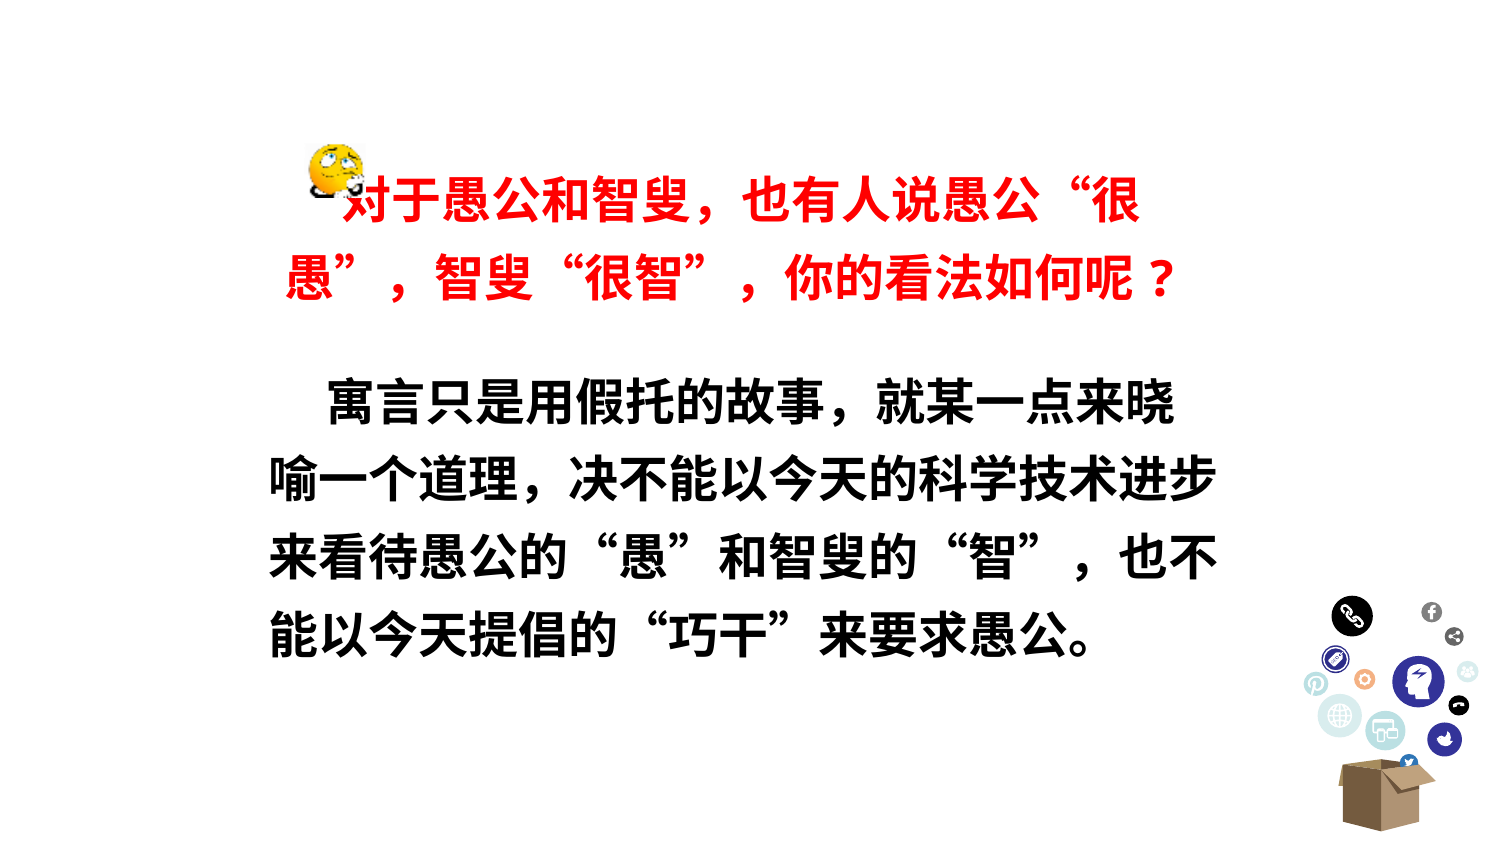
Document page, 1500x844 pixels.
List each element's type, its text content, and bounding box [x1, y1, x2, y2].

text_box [1303, 595, 1479, 832]
text_box 寓言只是用假托的故事，就某一点来晓喻一个道理，决不能以今天的科学技术进步来看待愚公的“愚”和智叟的“智”，也不能以今天提倡的“巧干”来要求愚公。 [253, 344, 1235, 672]
text_box 对于愚公和智叟，也有人说愚公“很愚”，智叟“很智”，你的看法如何呢? [269, 143, 1235, 314]
picture [304, 143, 366, 198]
